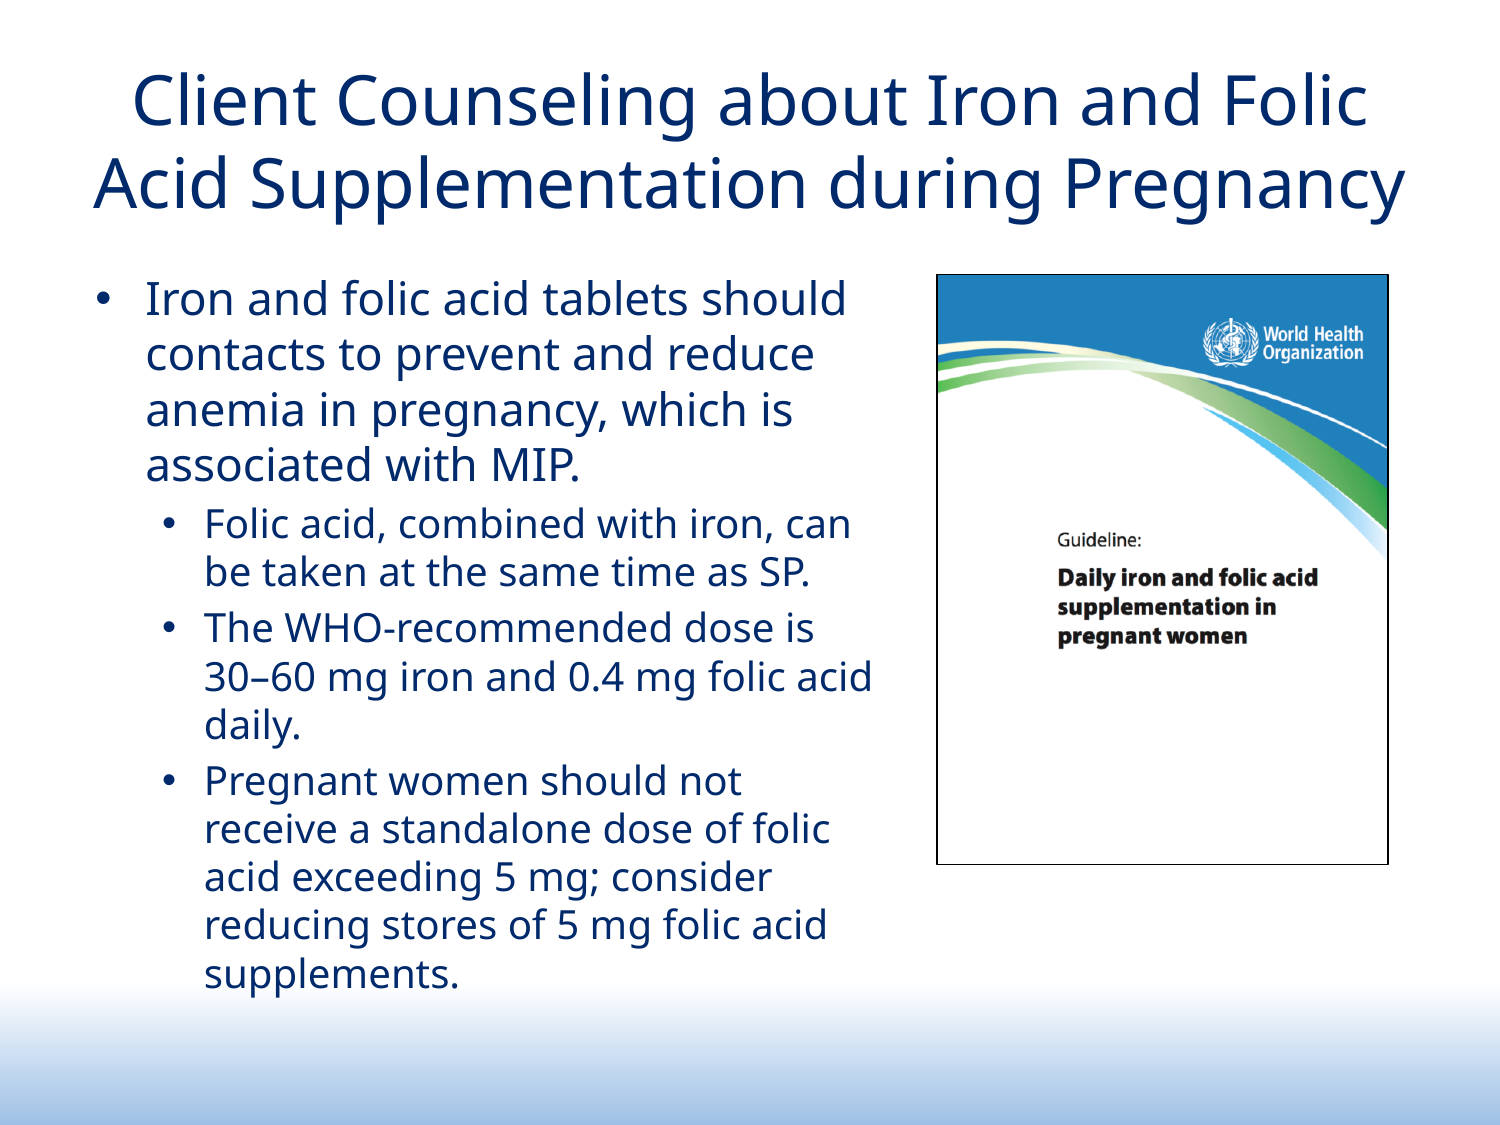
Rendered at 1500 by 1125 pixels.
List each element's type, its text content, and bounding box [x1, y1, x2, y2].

title Client Counseling about Iron and Folic Acid Supplementation during Pregnancy [75, 45, 1425, 233]
picture [937, 274, 1388, 865]
list Iron and folic acid tablets should contacts to prevent and reduce anemia in pregnancy, which is associated with MIP. Folic acid, combined with iron, can be taken at the same time as SP. The WHO-recommended dose is 30–60 mg iron and 0.4 mg folic acid daily. Pregnant women should not receive a standalone dose of folic acid exceeding 5 mg; consider reducing stores of 5 mg folic acid supplements. [80, 262, 900, 1005]
